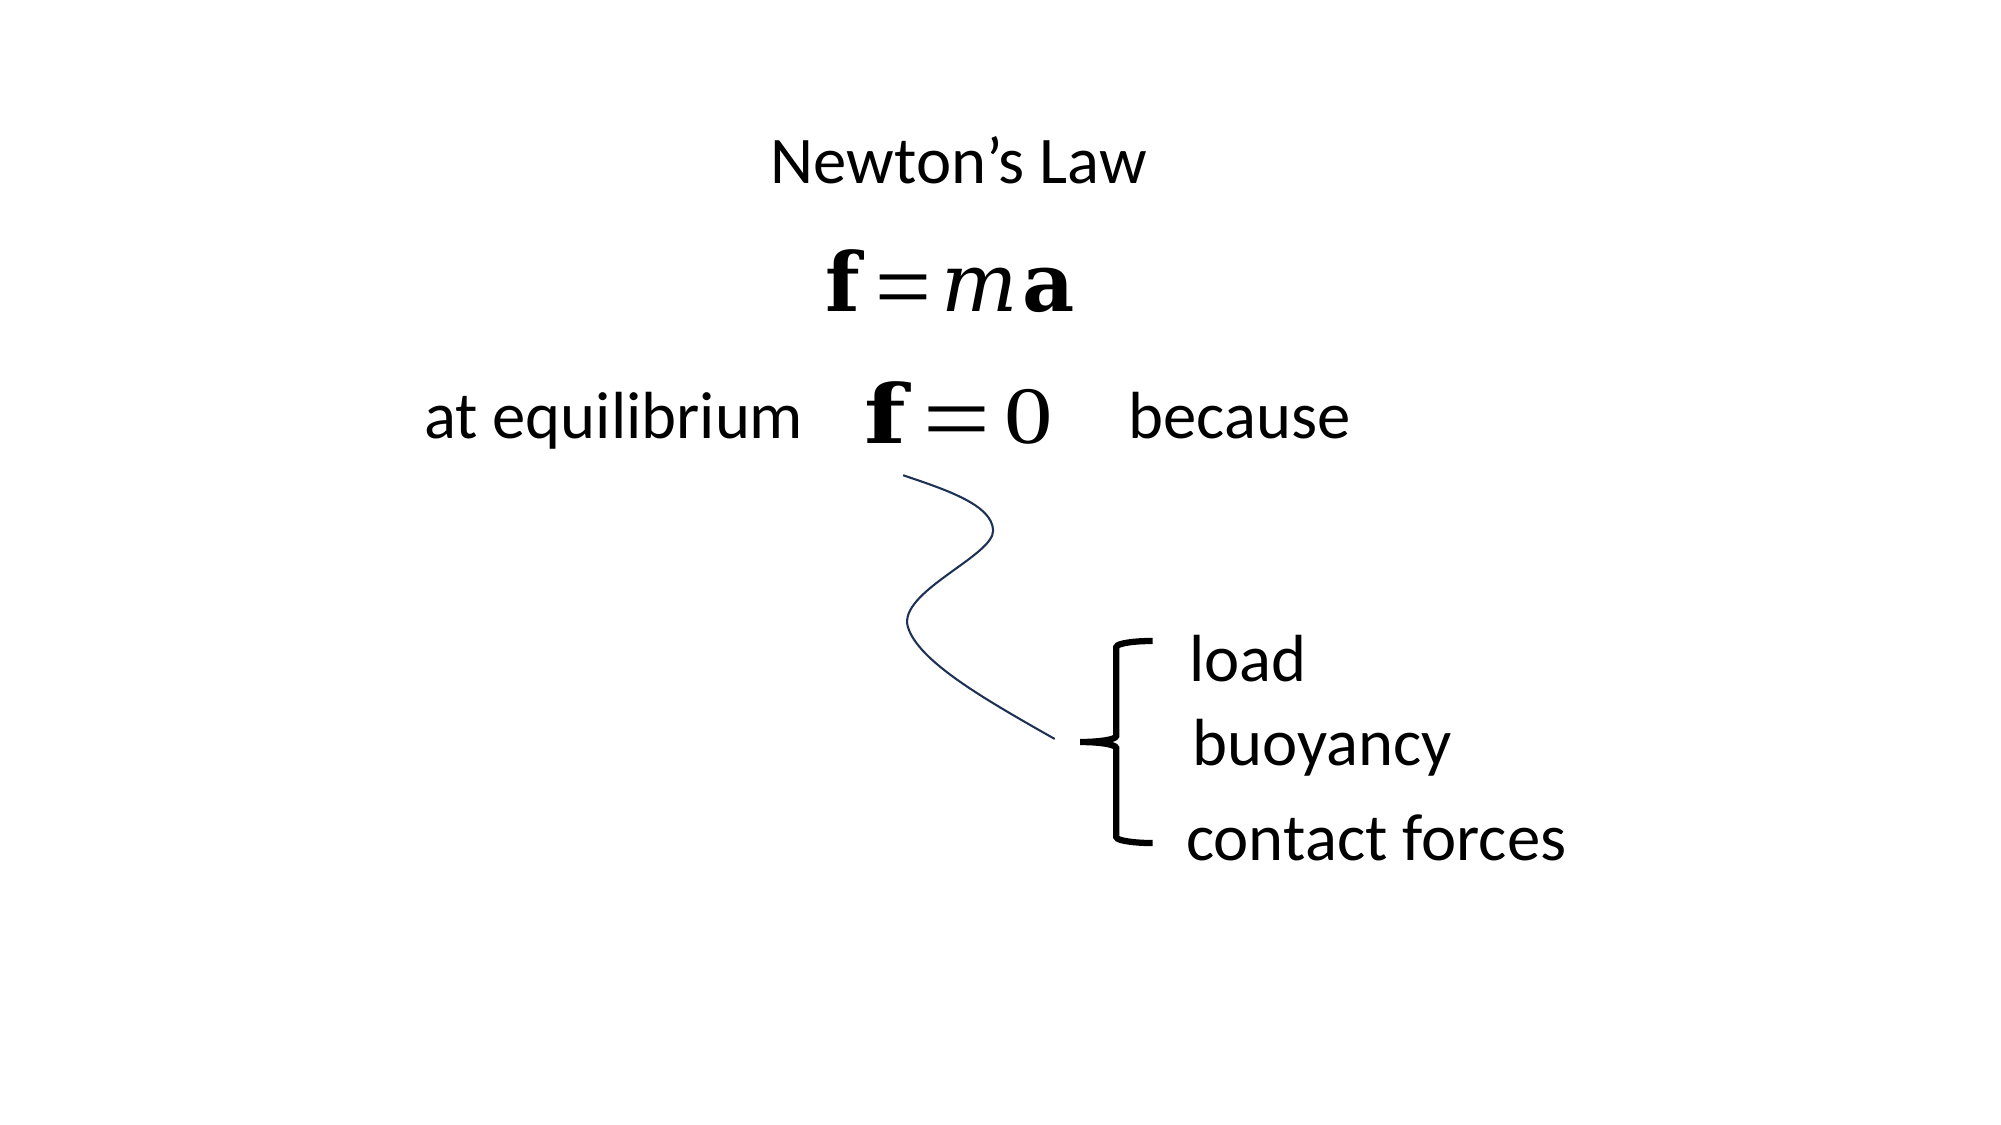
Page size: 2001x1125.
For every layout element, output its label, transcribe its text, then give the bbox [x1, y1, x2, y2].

text_box contact forces [1171, 786, 1666, 882]
text_box because [1065, 364, 1414, 460]
text_box Newton’s Law [572, 109, 1345, 205]
text_box at equilibrium [227, 364, 1000, 460]
text_box [902, 474, 1056, 740]
text_box load [1174, 607, 1522, 702]
text_box [1080, 640, 1153, 844]
text_box buoyancy [1177, 690, 1526, 786]
